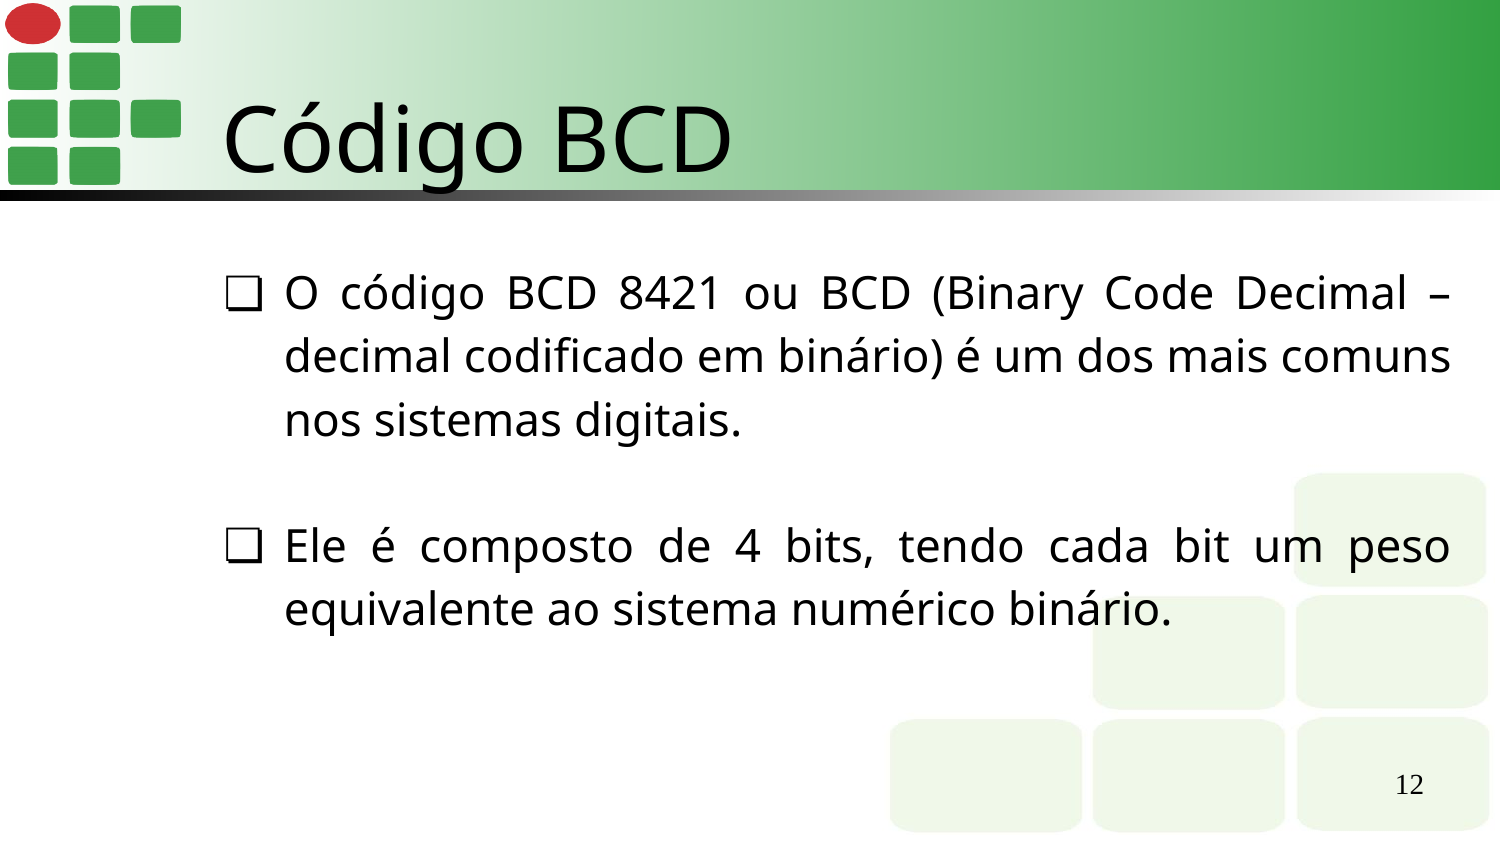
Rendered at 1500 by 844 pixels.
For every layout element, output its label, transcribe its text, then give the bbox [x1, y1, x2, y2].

text_box O código BCD 8421 ou BCD (Binary Code Decimal – decimal codificado em binário) é um dos mais comuns nos sistemas digitais. Ele é composto de 4 bits, tendo cada bit um peso equivalente ao sistema numérico binário. [193, 248, 1468, 748]
text_box Código BCD [206, 26, 1468, 207]
picture [803, 441, 1495, 835]
slide_number ‹#› [1368, 768, 1425, 827]
picture [5, 3, 181, 185]
